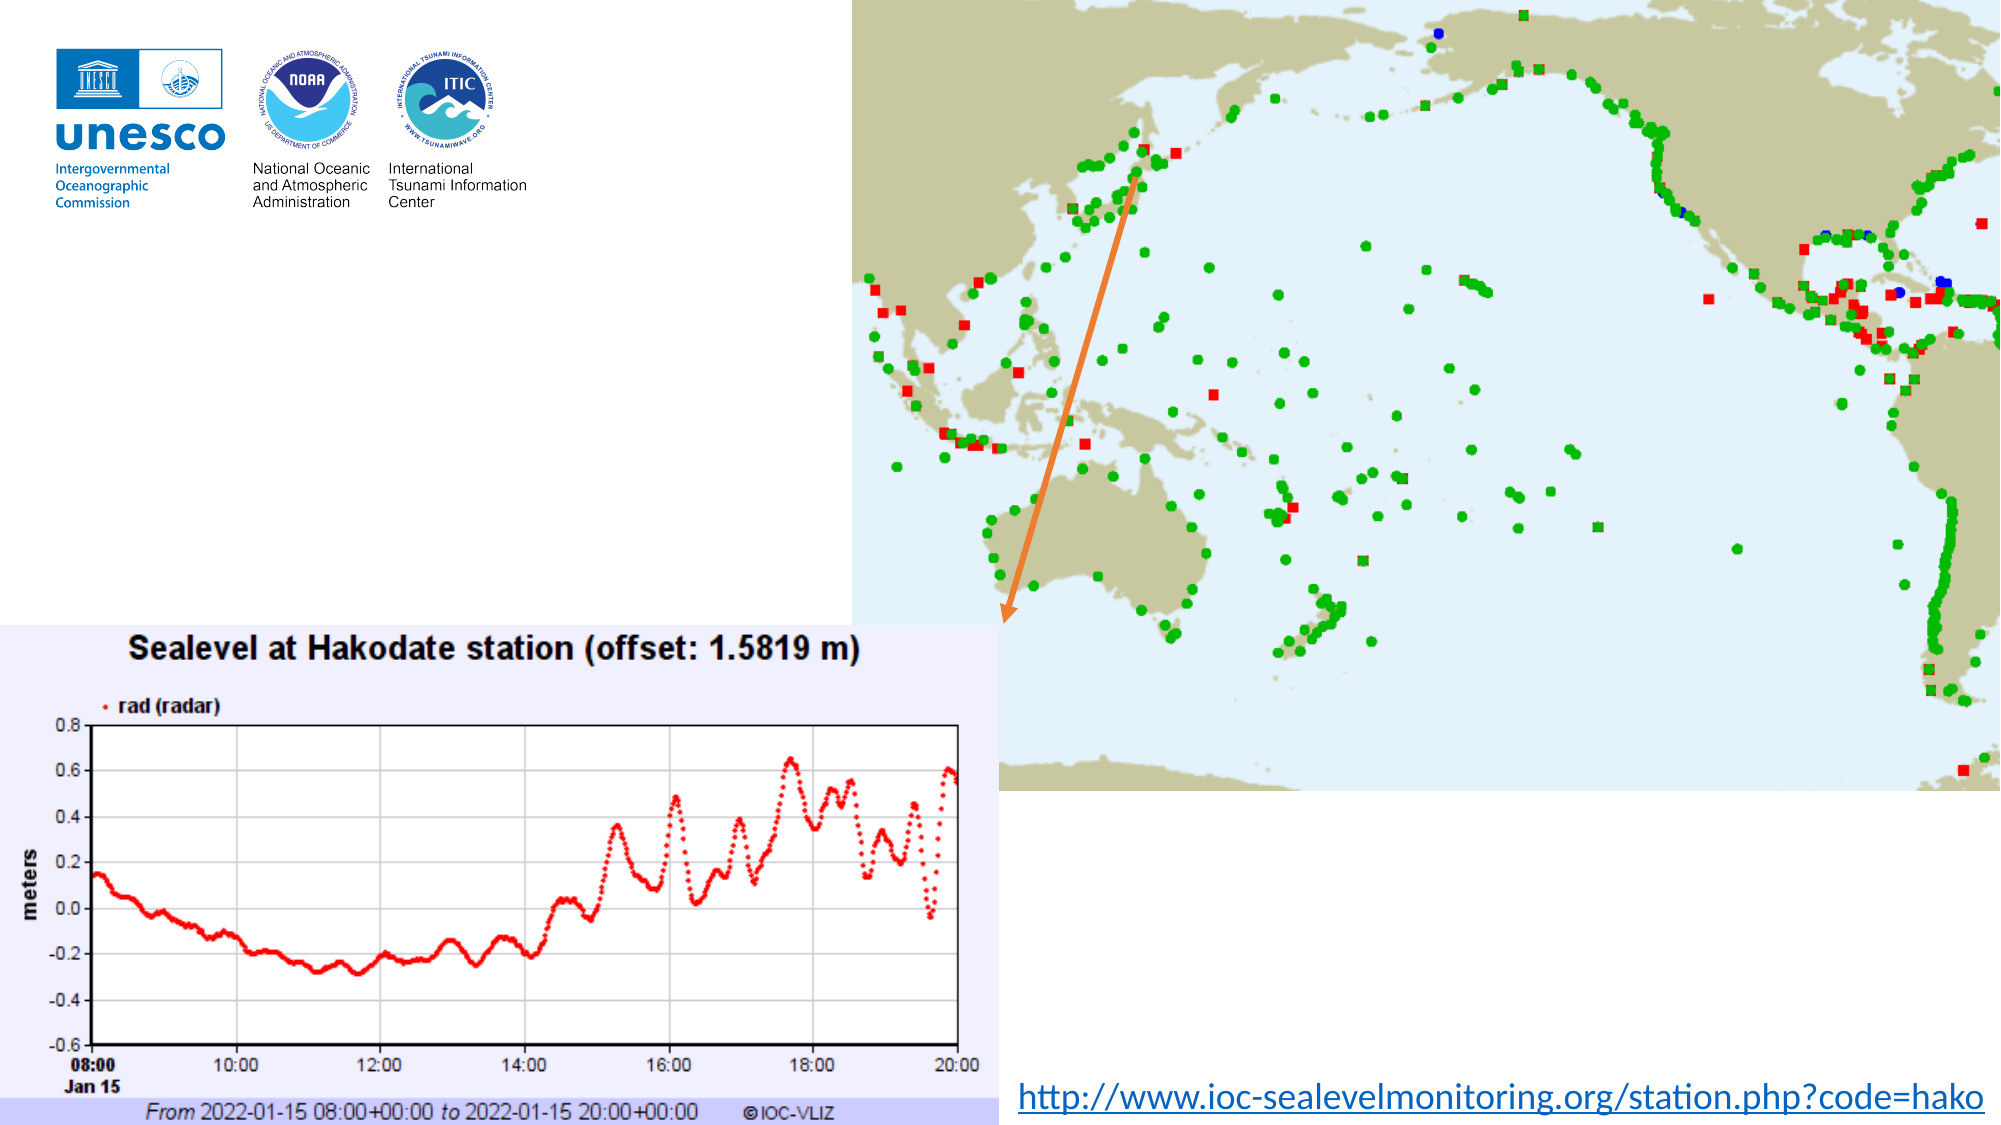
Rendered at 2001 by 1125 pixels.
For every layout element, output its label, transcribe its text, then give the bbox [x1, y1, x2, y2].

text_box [1003, 176, 1136, 624]
picture [43, 35, 527, 221]
text_box http://www.ioc-sealevelmonitoring.org/station.php?code=hako [999, 1064, 2000, 1125]
picture [0, 0, 2000, 1125]
